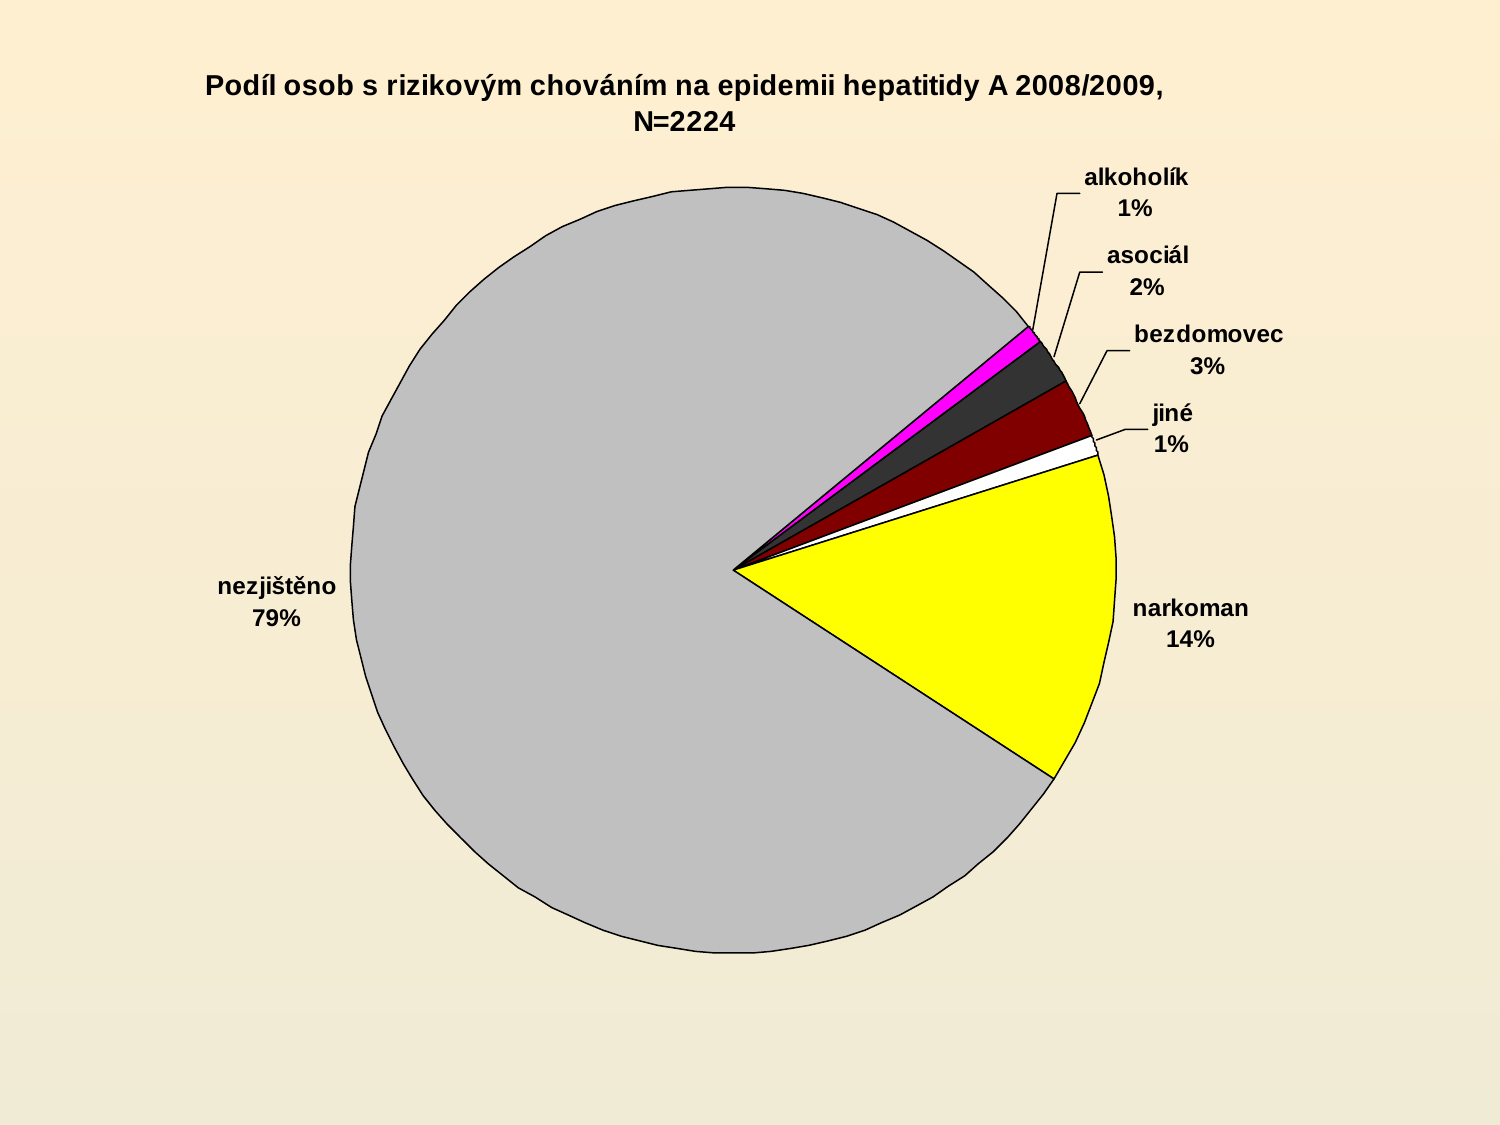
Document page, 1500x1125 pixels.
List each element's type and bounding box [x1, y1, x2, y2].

text_box [74, 37, 1372, 966]
